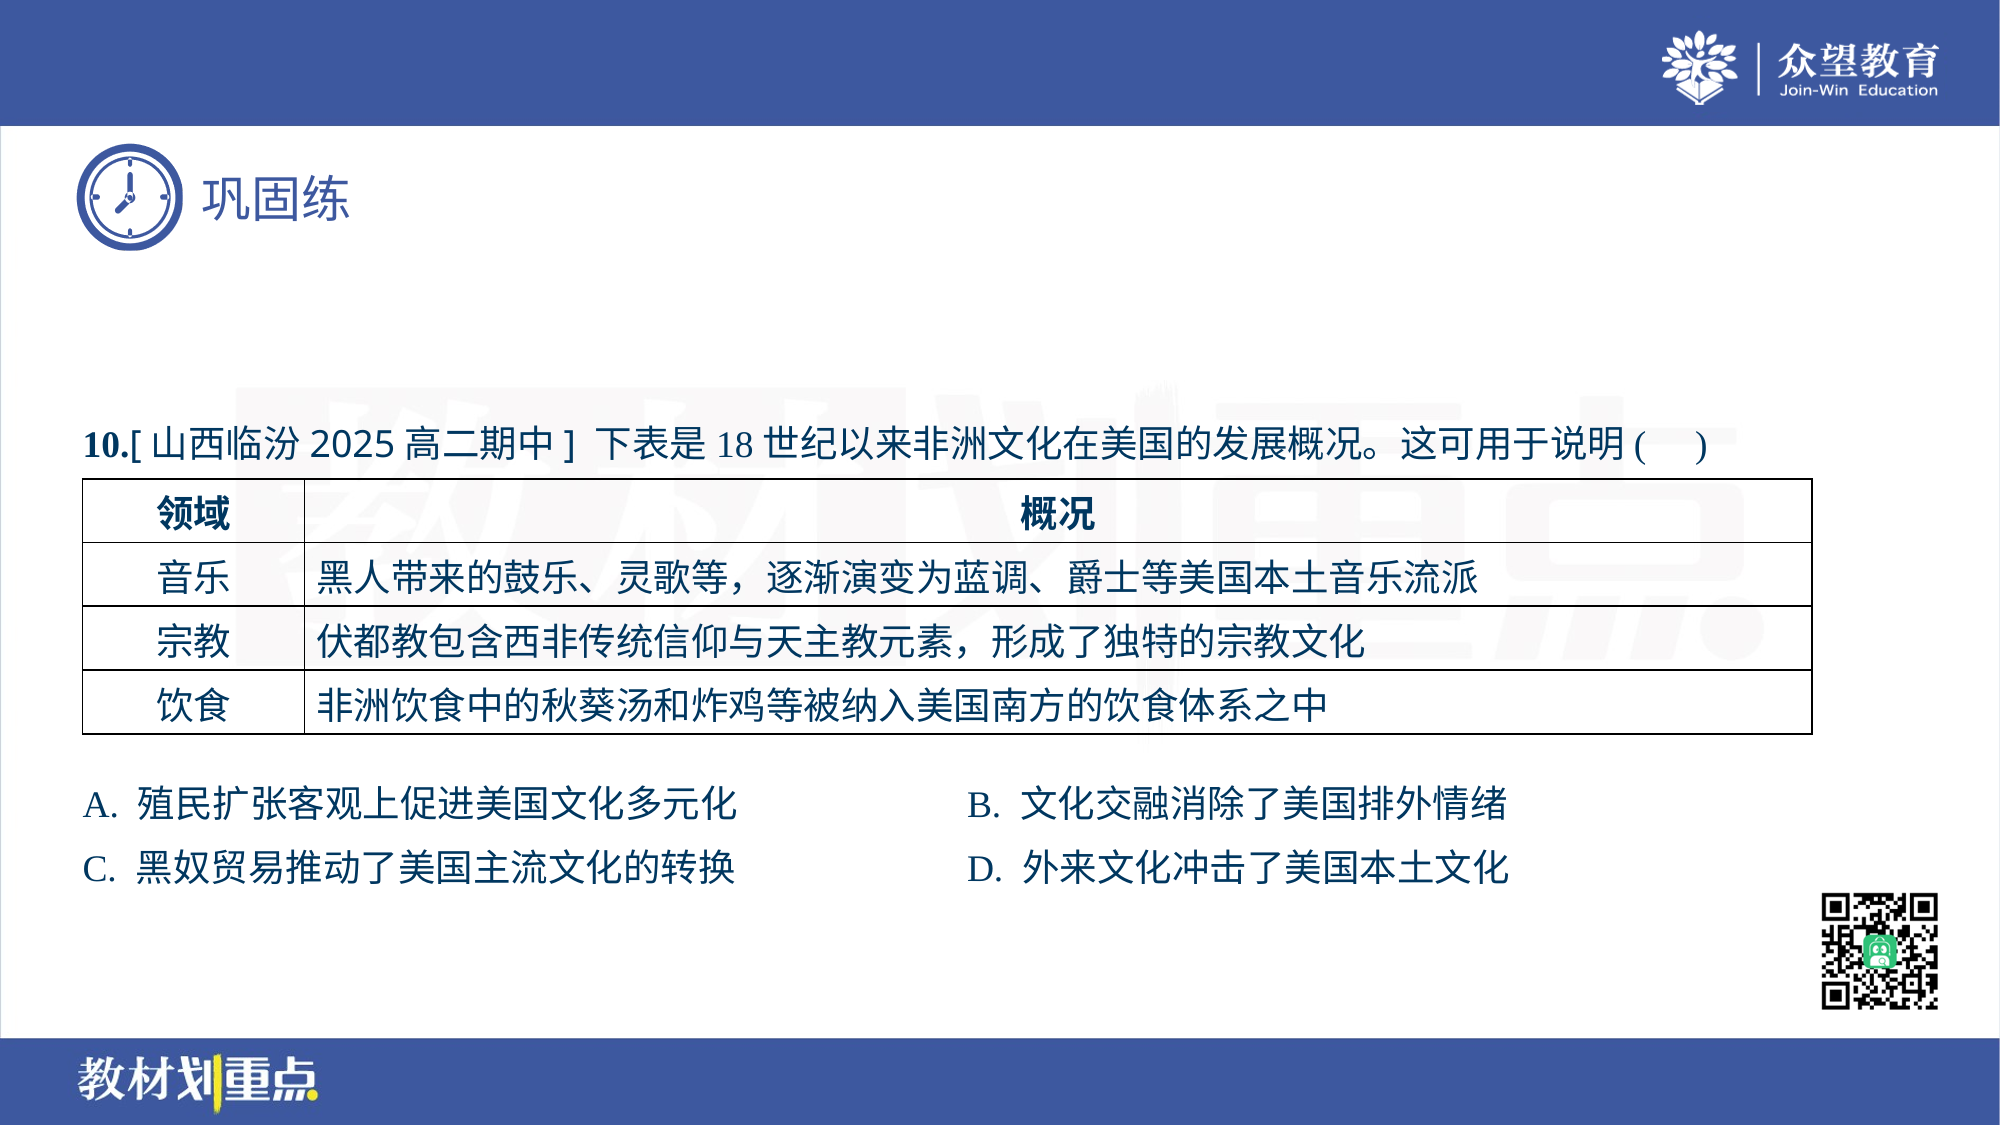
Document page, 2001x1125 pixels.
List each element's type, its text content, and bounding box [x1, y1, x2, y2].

table_cell 伏都教包含西非传统信仰与天主教元素，形成了独特的宗教文化 [305, 607, 1811, 669]
text_box 10.[山西临汾2025高二期中] 下表是18世纪以来非洲文化在美国的发展概况。这可用于说明( ) [82, 397, 1817, 458]
table_cell 音乐 [83, 543, 304, 605]
table_cell 黑人带来的鼓乐、灵歌等，逐渐演变为蓝调、爵士等美国本土音乐流派 [305, 543, 1811, 605]
picture [0, 0, 2000, 1125]
text_box A. 殖民扩张客观上促进美国文化多元化 B. 文化交融消除了美国排外情绪 C. 黑奴贸易推动了美国主流文化的转换 D. 外来文化冲击了美国本土文化 [82, 756, 1817, 883]
table_header 领域 [83, 480, 304, 542]
table_cell 非洲饮食中的秋葵汤和炸鸡等被纳入美国南方的饮食体系之中 [305, 671, 1811, 733]
table_header 概况 [305, 480, 1811, 542]
table_cell 饮食 [83, 671, 304, 733]
table_cell 宗教 [83, 607, 304, 669]
